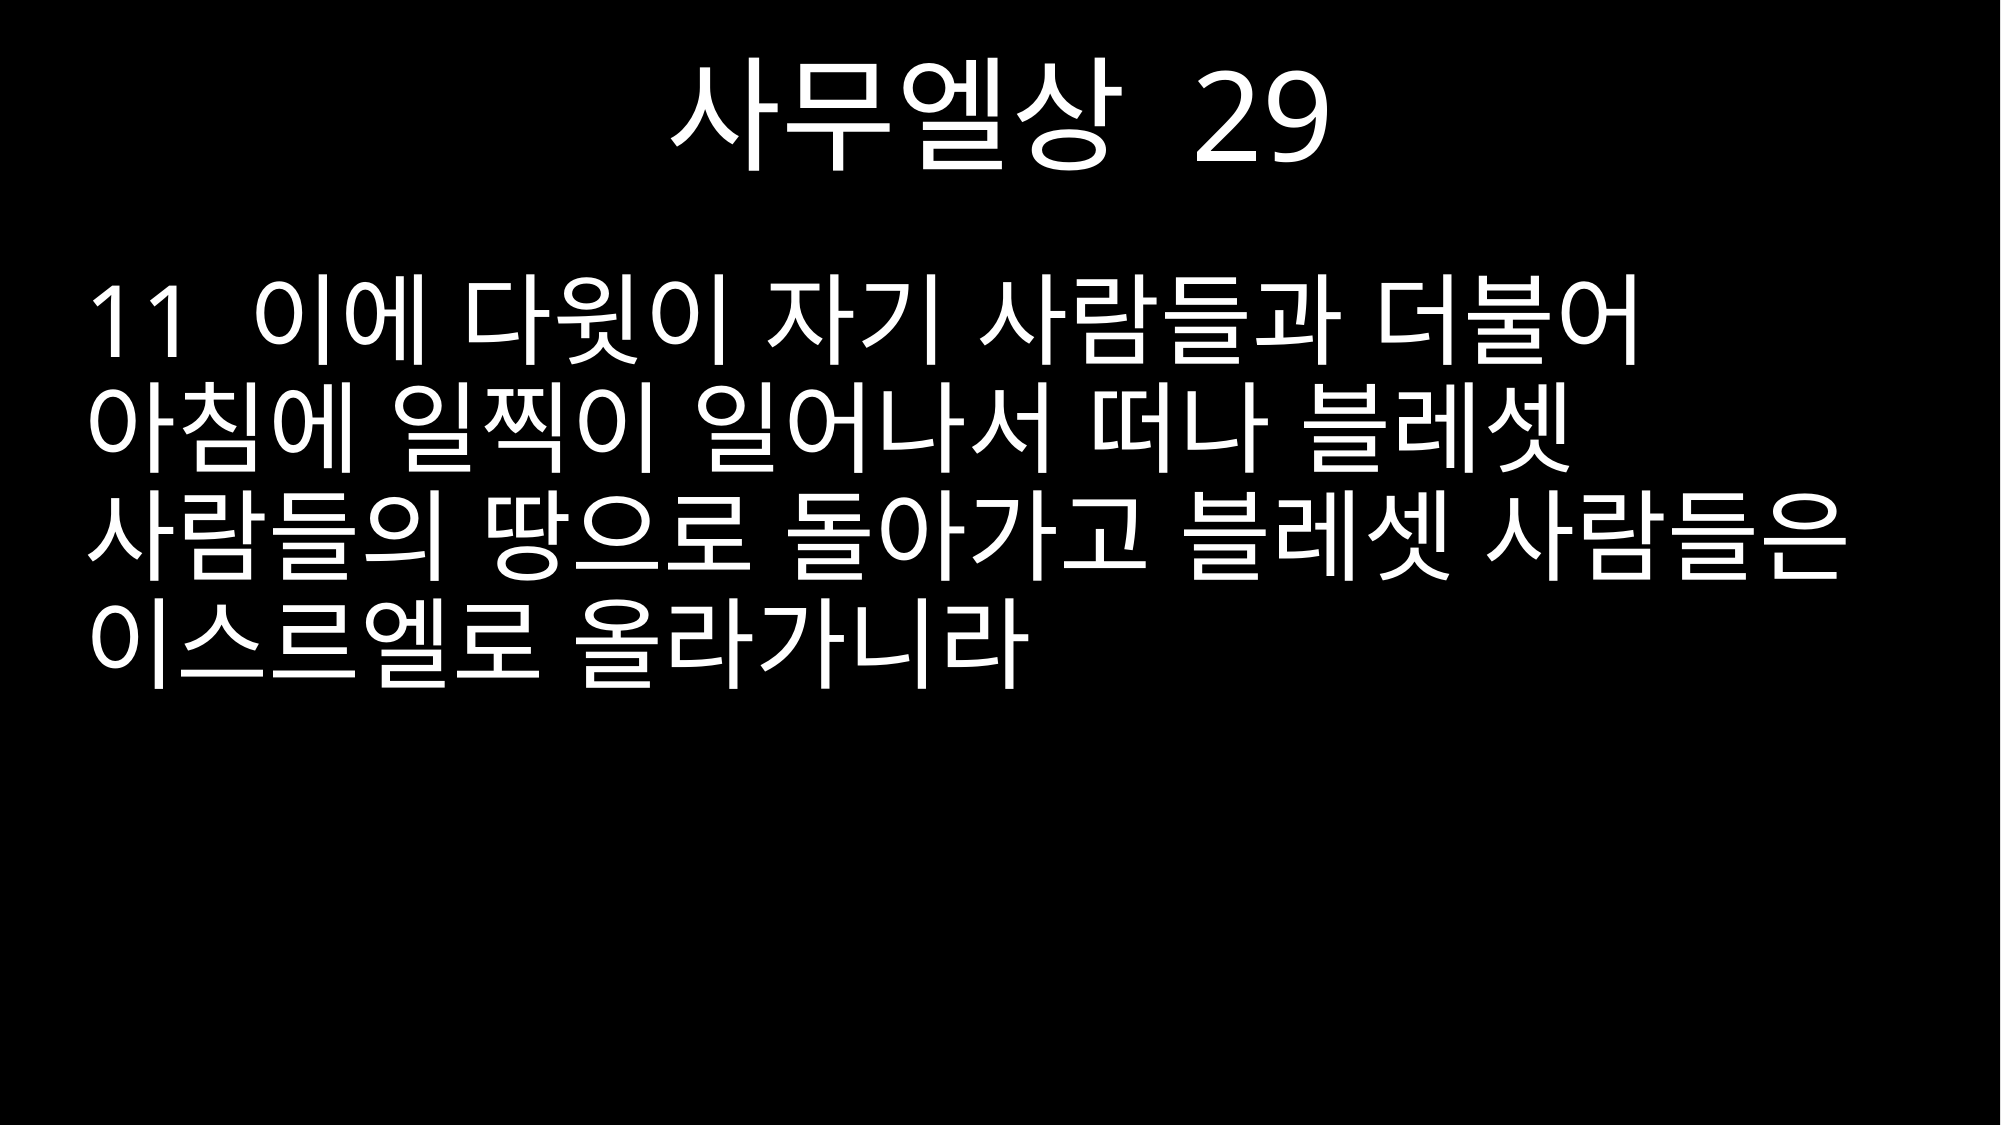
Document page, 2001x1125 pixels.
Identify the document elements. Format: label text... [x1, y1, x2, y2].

picture [0, 0, 2001, 1125]
footer 사무엘상 29 [0, 32, 2000, 192]
list 11 이에 다윗이 자기 사람들과 더불어 아침에 일찍이 일어나서 떠나 블레셋 사람들의 땅으로 돌아가고 블레셋 사람들은 이스르엘로 올라가니라 [69, 263, 1953, 423]
